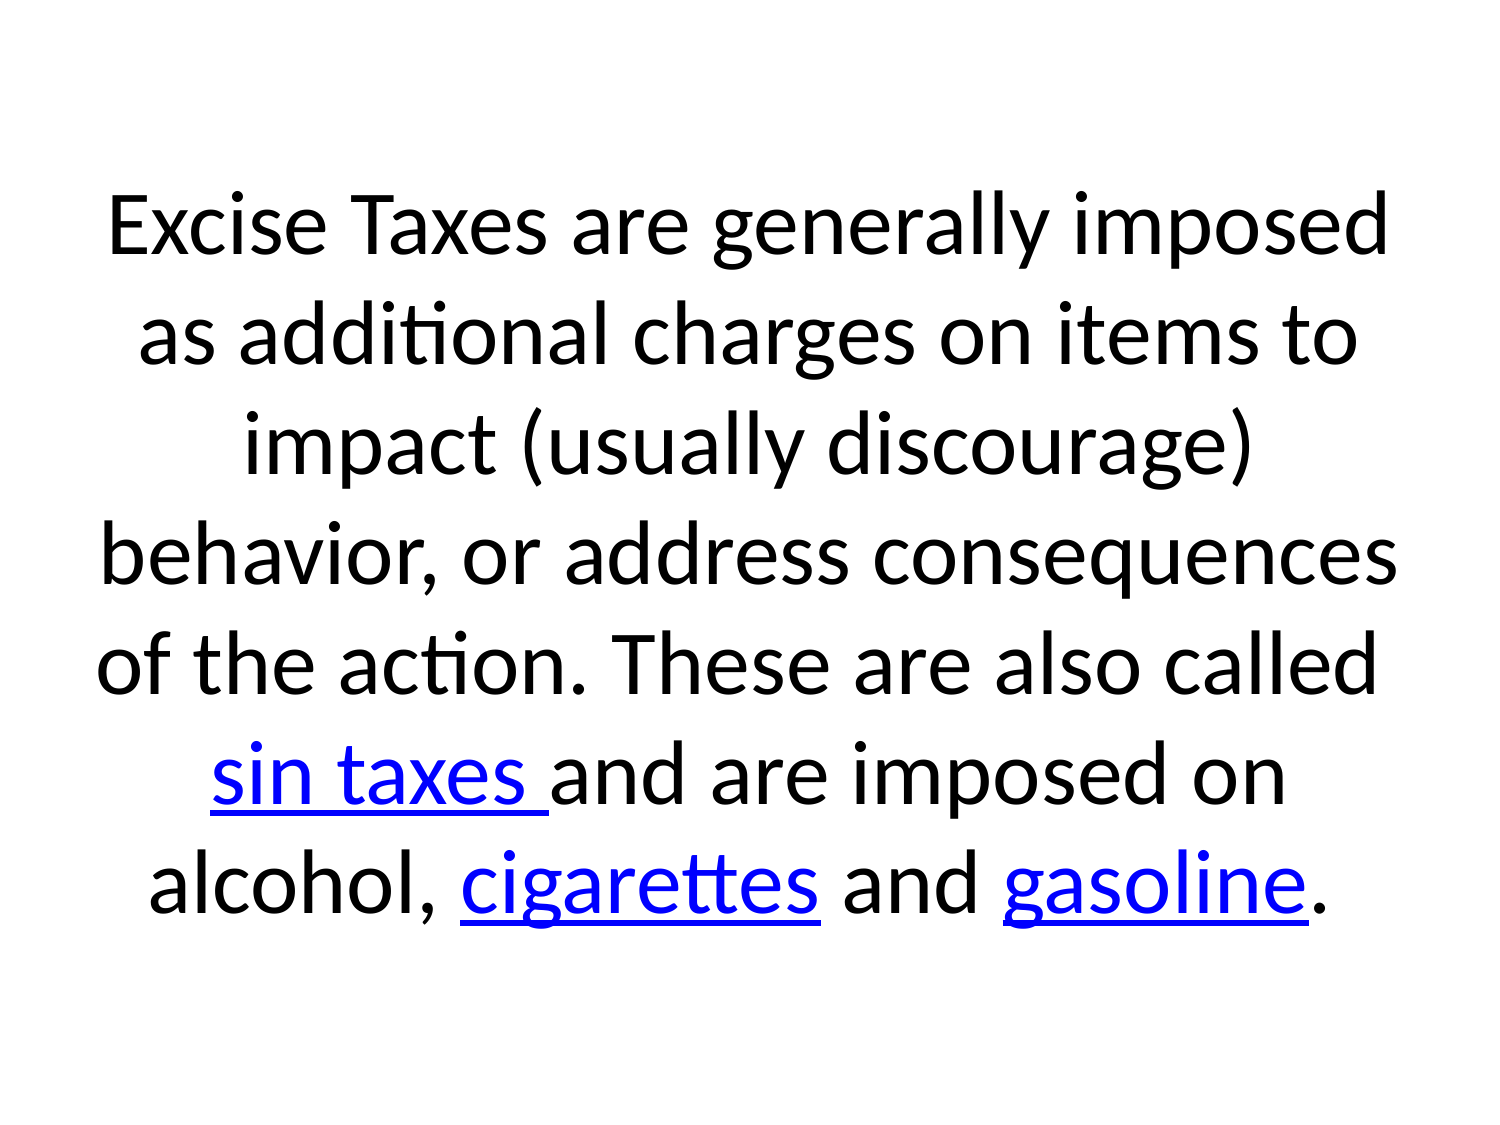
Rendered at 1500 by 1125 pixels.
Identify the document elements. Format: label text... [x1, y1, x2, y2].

title Excise Taxes are generally imposed as additional charges on items to impact (usually discourage) behavior, or address consequences of the action. These are also called sin taxes and are imposed on alcohol, cigarettes and gasoline. [74, 44, 1426, 1051]
